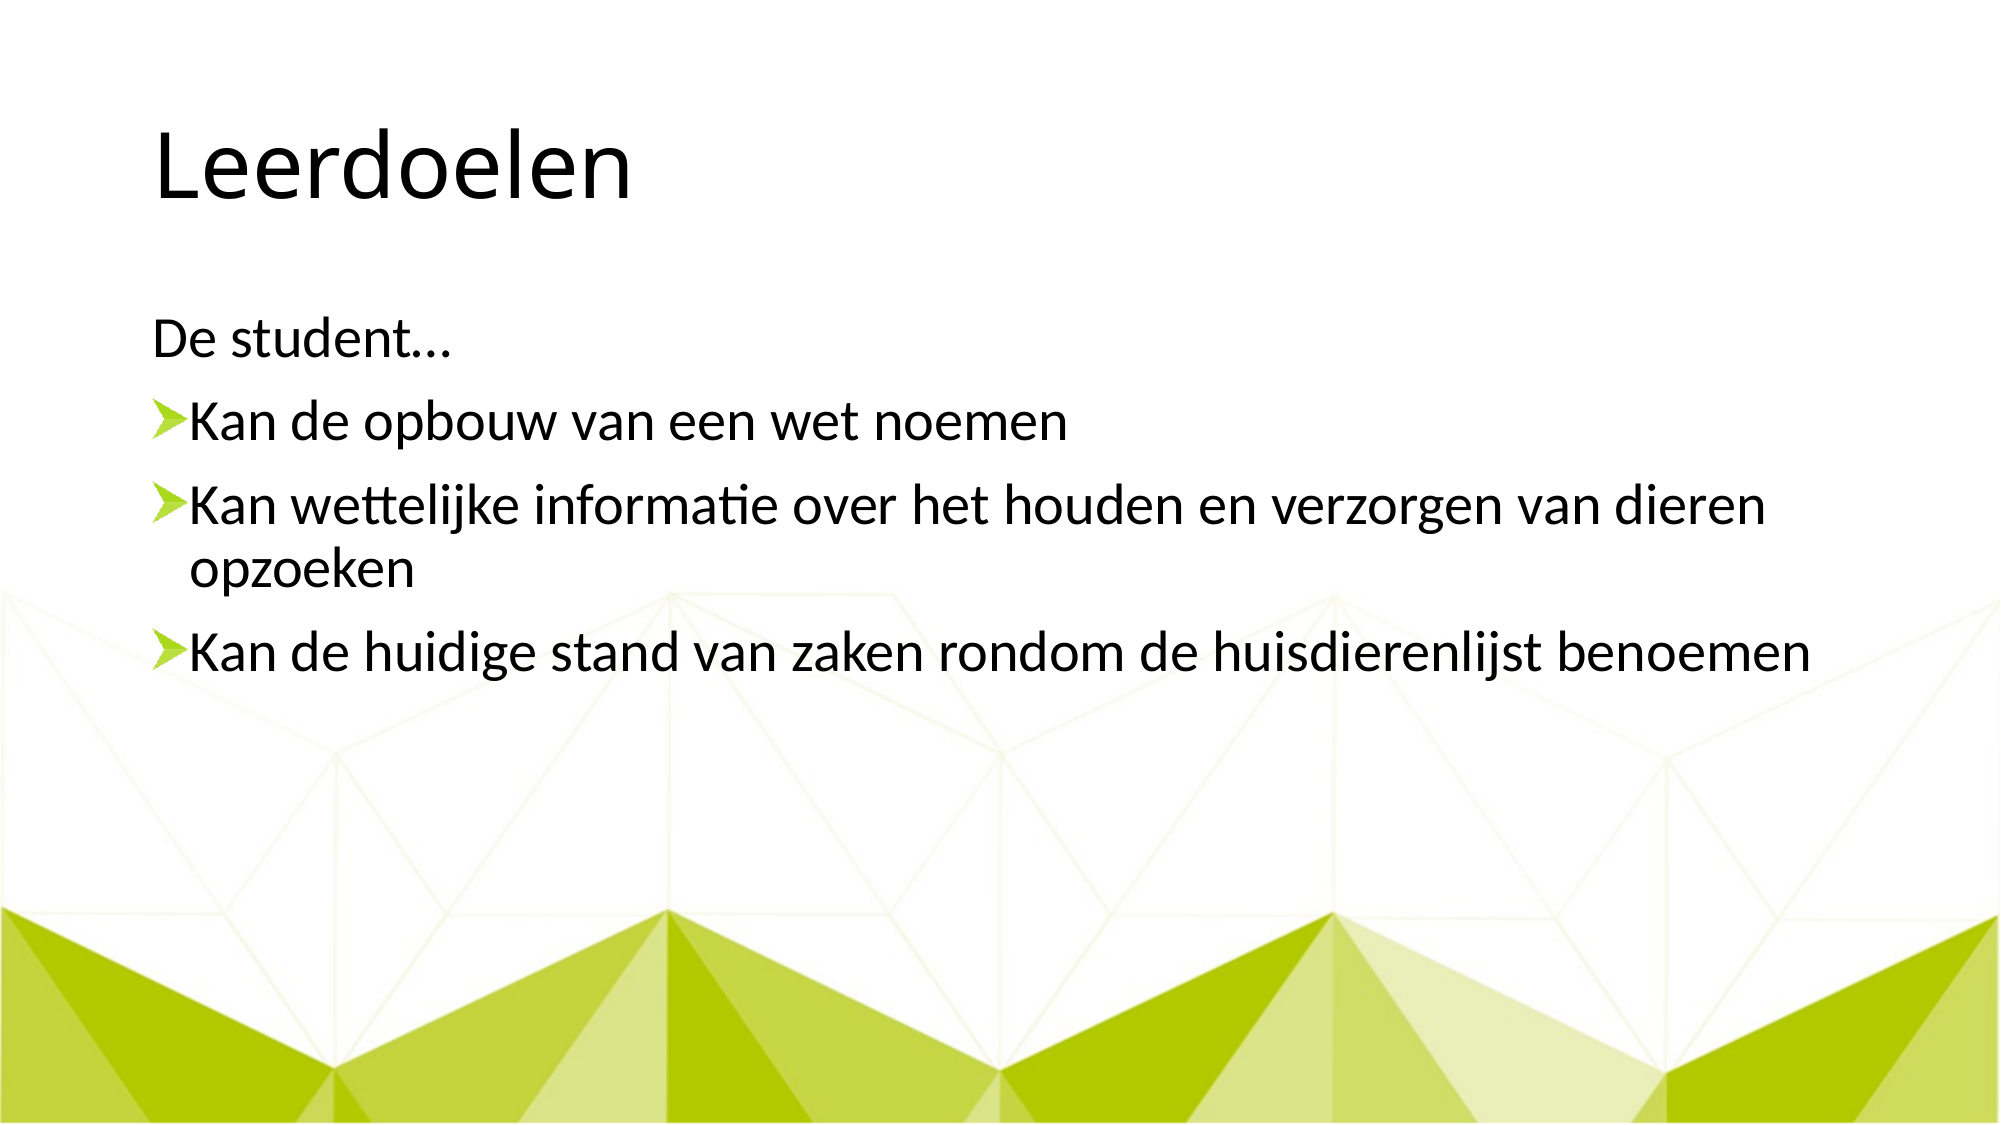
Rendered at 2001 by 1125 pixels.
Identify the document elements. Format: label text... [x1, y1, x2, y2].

picture [0, 0, 2001, 1125]
list De student… Kan de opbouw van een wet noemen Kan wettelijke informatie over het houden en verzorgen van dieren opzoeken Kan de huidige stand van zaken rondom de huisdierenlijst benoemen [137, 299, 1863, 1014]
title Leerdoelen [137, 59, 1863, 278]
